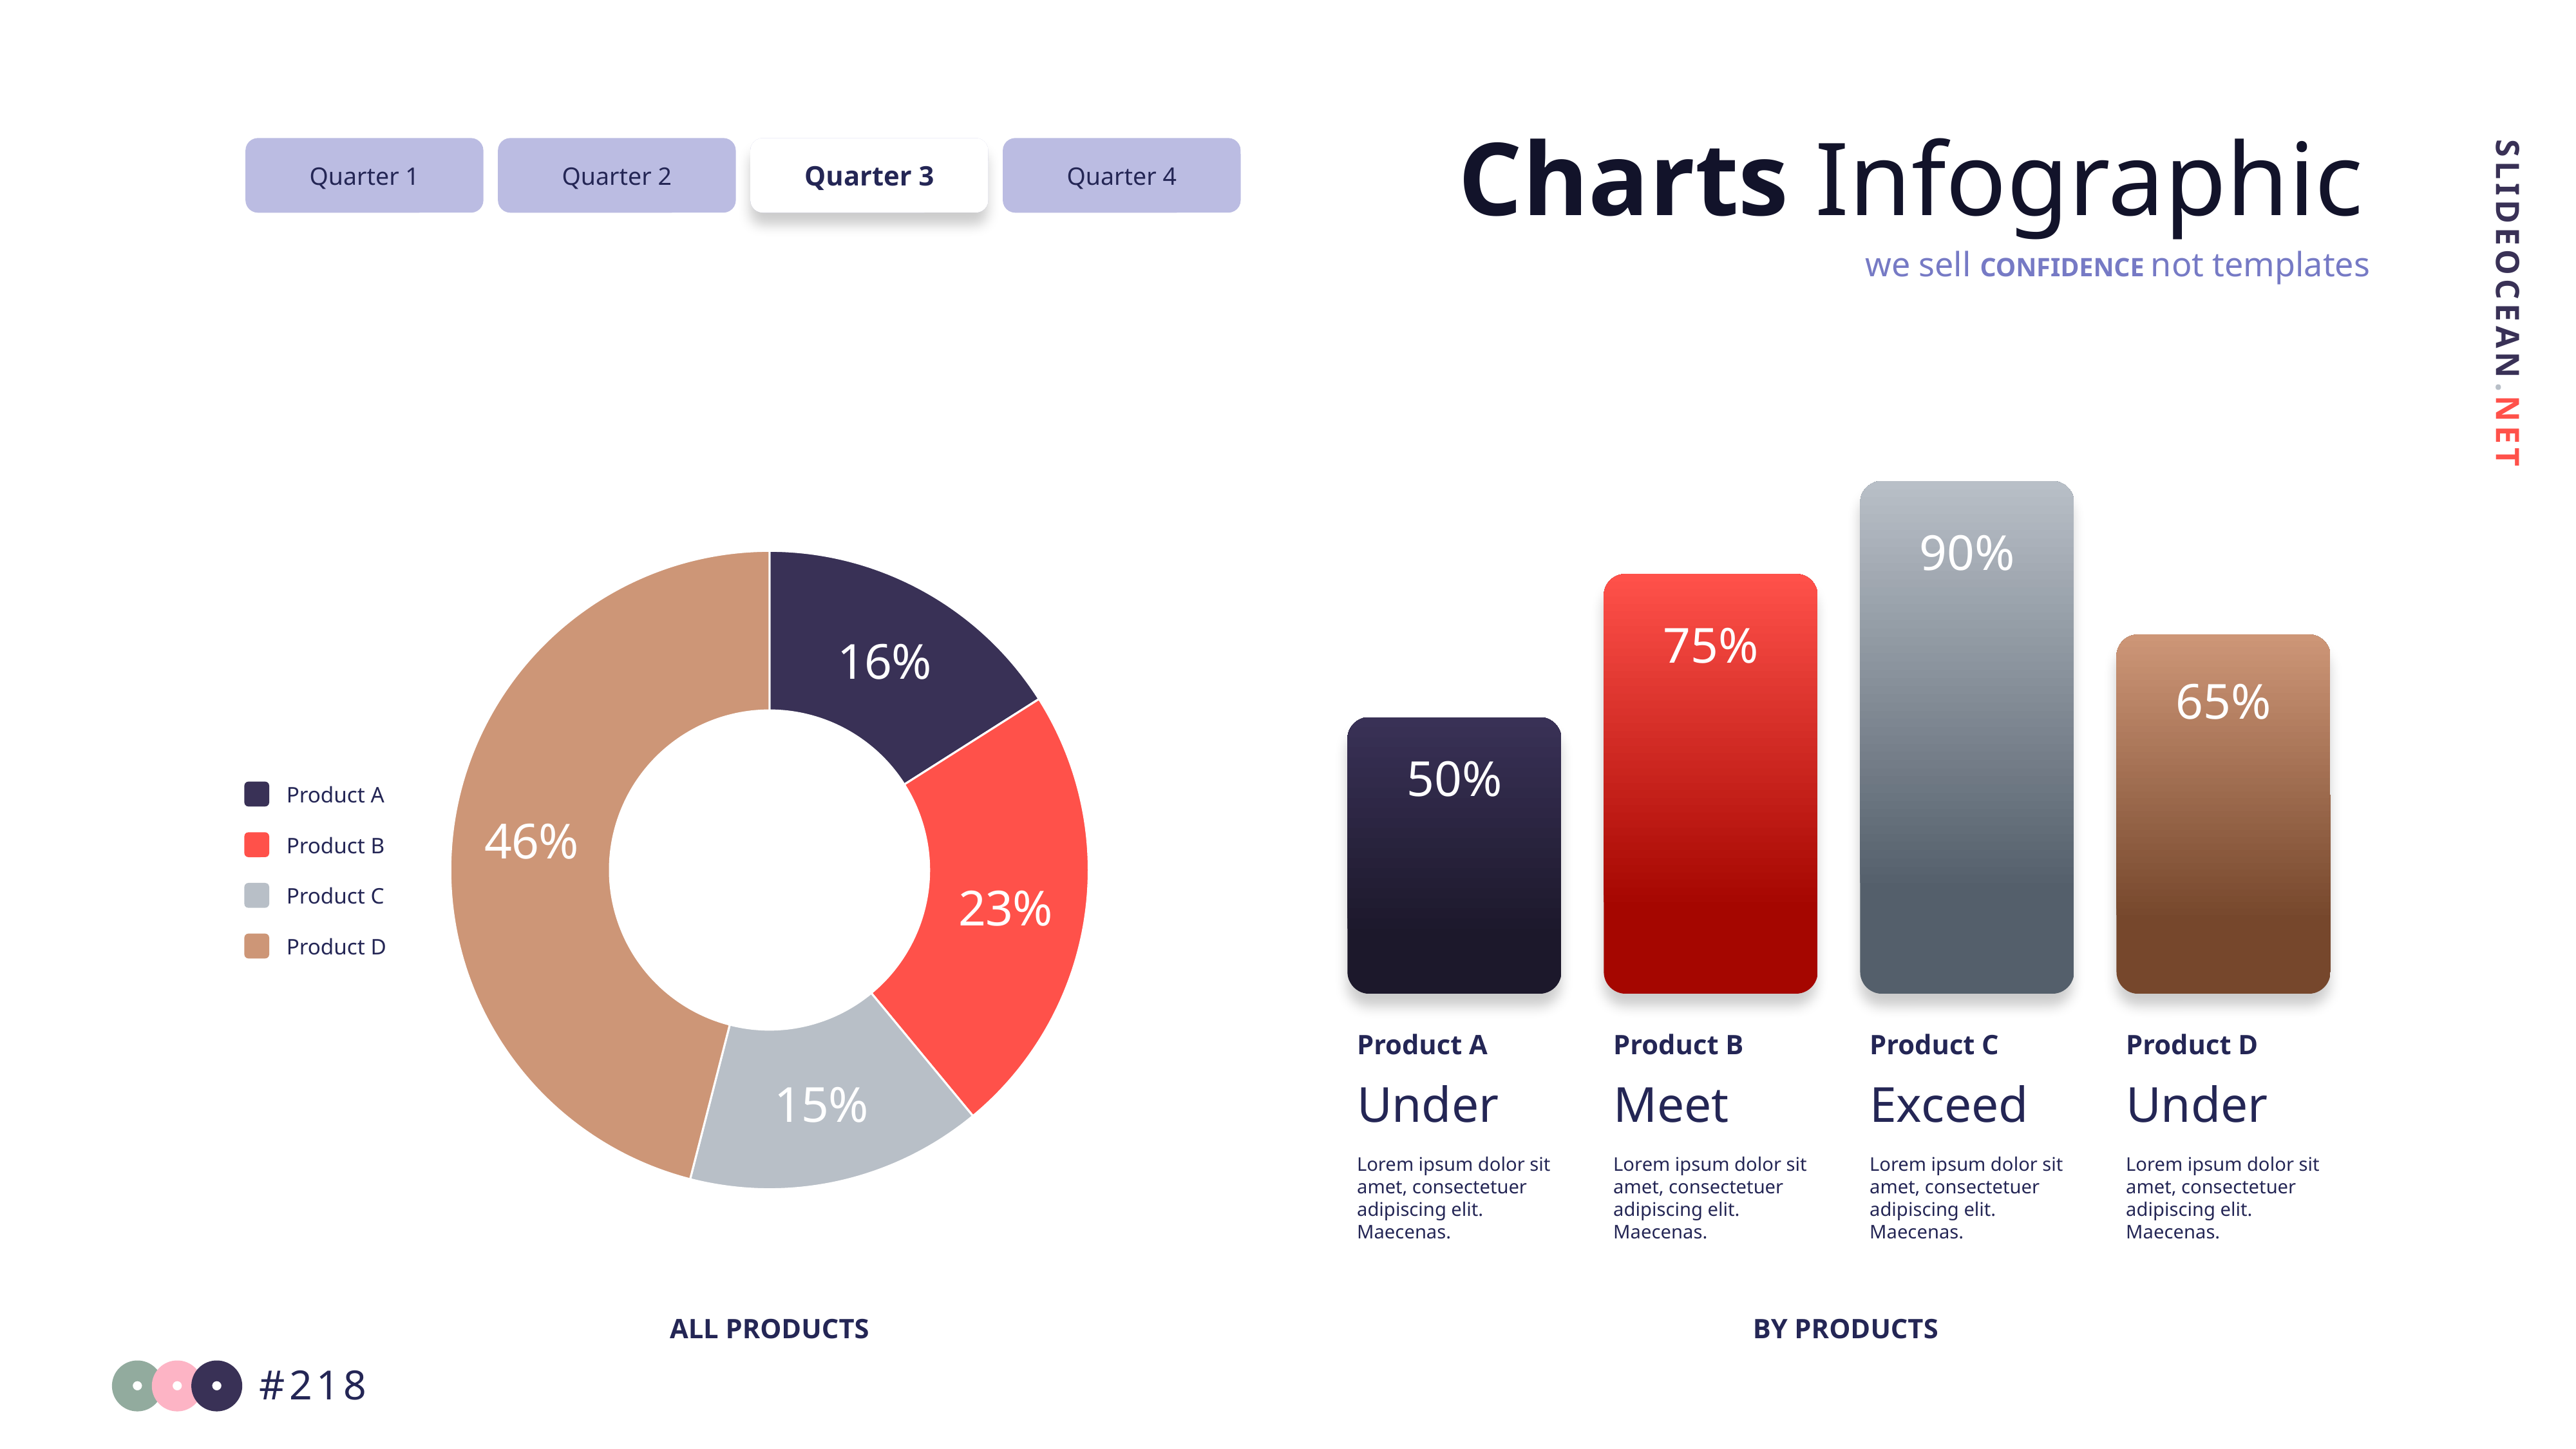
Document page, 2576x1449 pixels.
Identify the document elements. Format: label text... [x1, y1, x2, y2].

text_box 50% [1347, 743, 1562, 811]
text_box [1347, 1022, 1562, 1249]
text_box [244, 137, 485, 214]
text_box #218 [259, 1359, 402, 1408]
text_box Quarter 3 [784, 154, 954, 196]
text_box [1602, 573, 1819, 995]
text_box [1346, 716, 1563, 995]
text_box ALL PRODUCTS [585, 1306, 954, 1349]
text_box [243, 775, 450, 965]
text_box 90% [1860, 517, 2074, 585]
chart [417, 535, 1122, 1205]
text_box BY PRODUCTS [1661, 1306, 2031, 1349]
text_box 65% [2116, 666, 2331, 734]
text_box we sell CONFIDENCE not templates [1855, 238, 2380, 288]
text_box 75% [1604, 610, 1818, 678]
text_box Charts Infographic [1448, 110, 2373, 241]
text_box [1603, 1022, 1819, 1249]
text_box [2115, 633, 2332, 995]
text_box [1859, 480, 2076, 995]
text_box Quarter 4 [1037, 156, 1207, 195]
text_box Quarter 1 [279, 156, 450, 195]
text_box [497, 137, 737, 214]
text_box [749, 137, 990, 214]
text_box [2116, 1022, 2331, 1249]
text_box [1001, 137, 1242, 214]
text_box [1859, 1022, 2075, 1249]
text_box Quarter 2 [532, 156, 702, 195]
